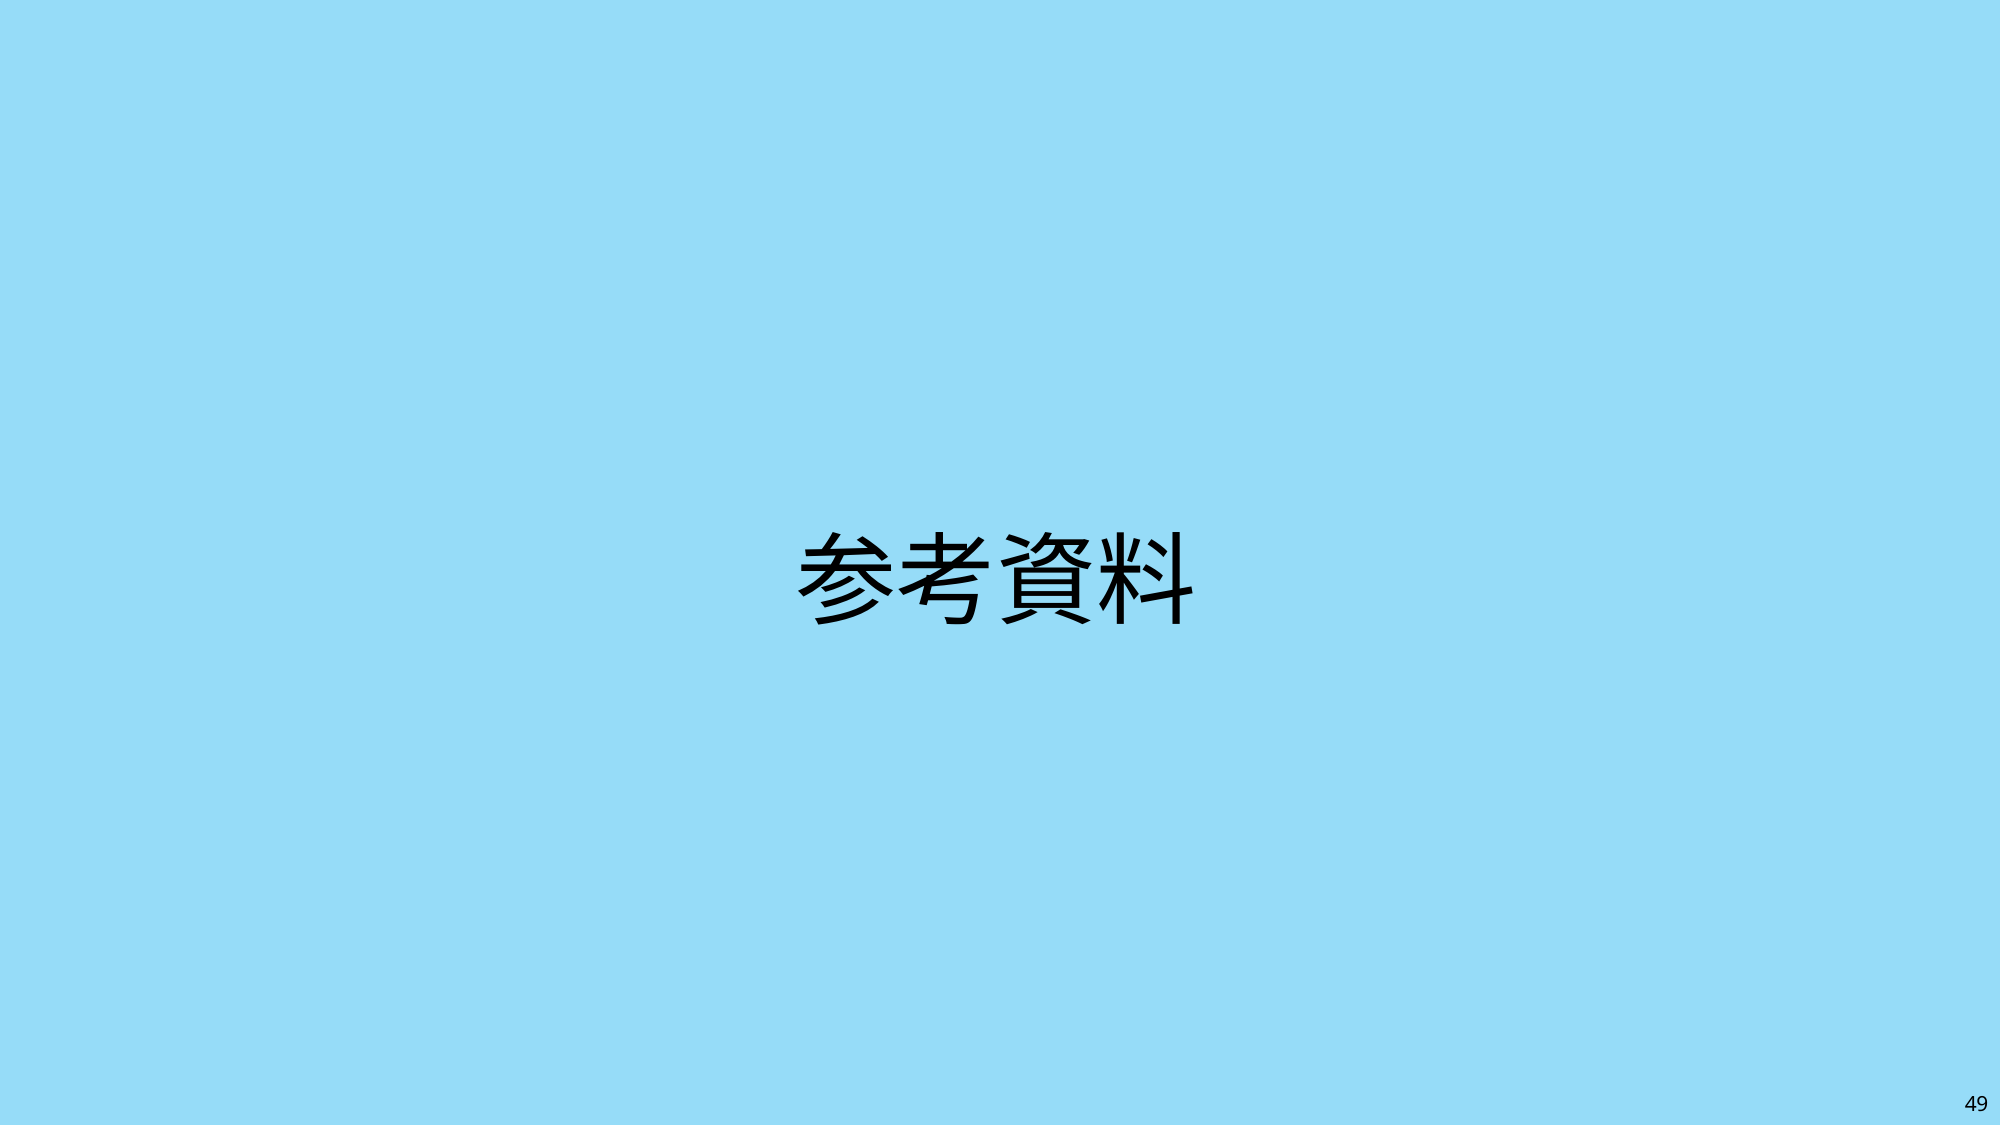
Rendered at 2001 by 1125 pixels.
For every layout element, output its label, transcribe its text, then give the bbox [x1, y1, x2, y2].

text_box 参考資料 [125, 298, 1867, 827]
